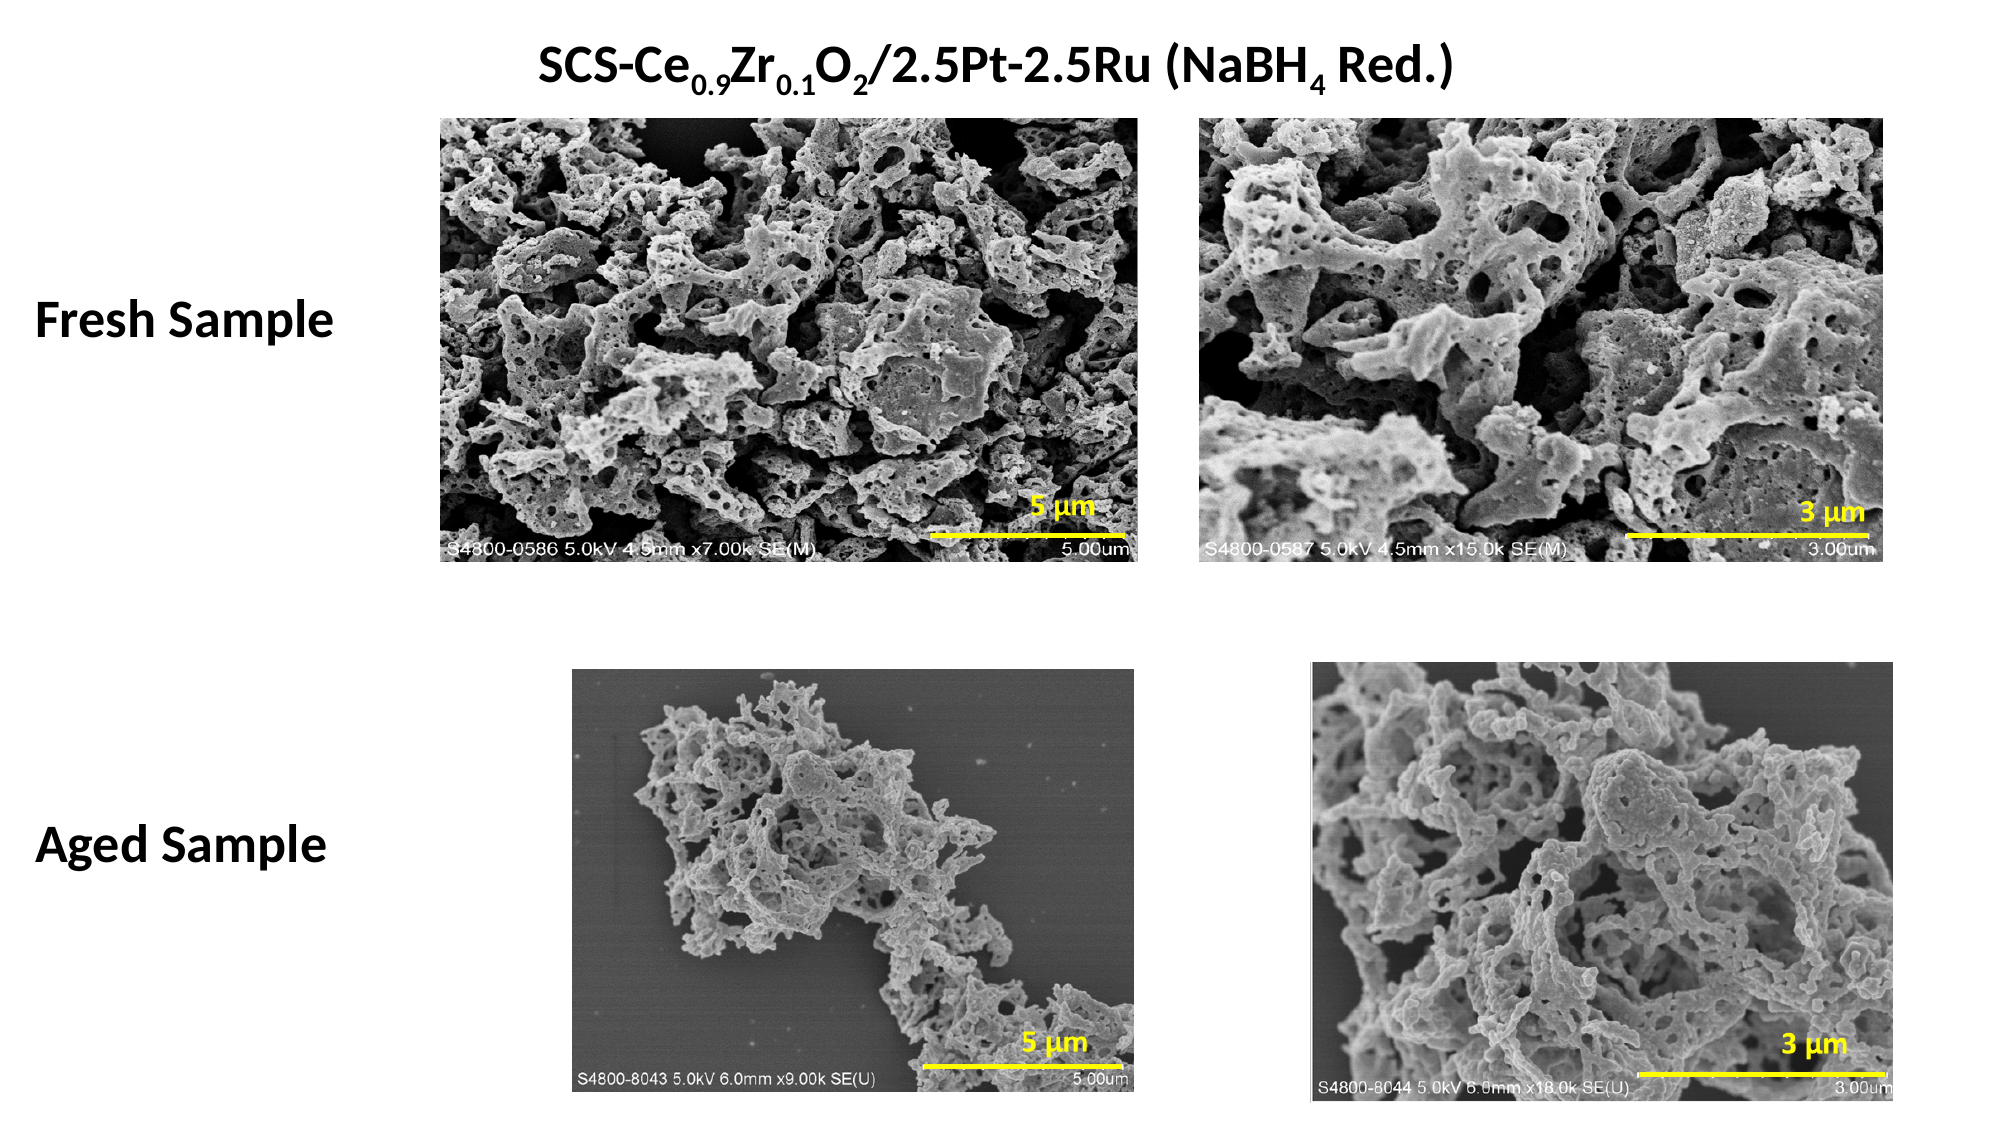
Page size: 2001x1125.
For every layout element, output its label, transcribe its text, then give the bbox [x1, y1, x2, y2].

picture [572, 662, 1893, 1103]
text_box Aged Sample [20, 801, 353, 881]
text_box Fresh Sample [20, 276, 353, 357]
picture [440, 118, 1893, 562]
text_box SCS-Ce0.9Zr0.1O2/2.5Pt-2.5Ru (NaBH4 Red.) [523, 20, 1569, 110]
